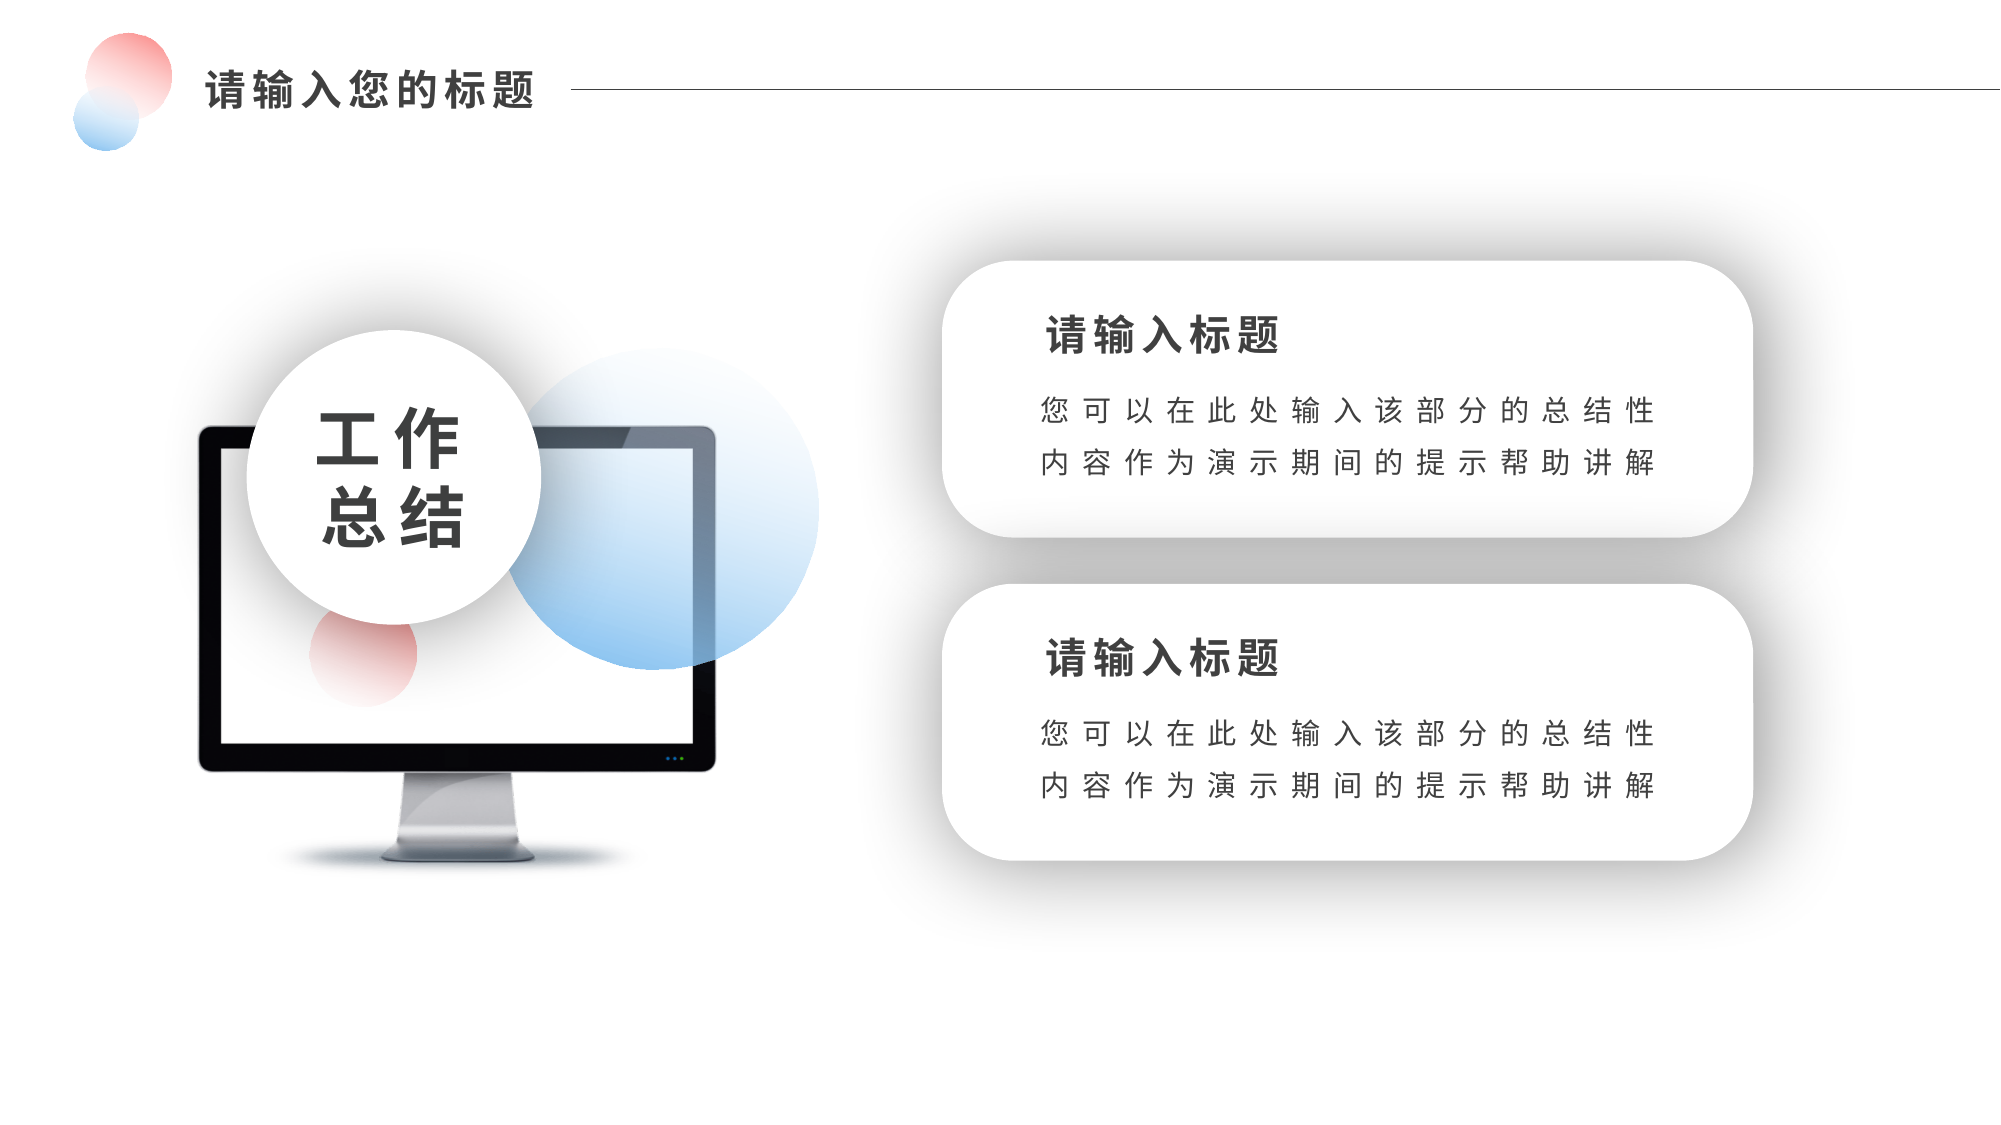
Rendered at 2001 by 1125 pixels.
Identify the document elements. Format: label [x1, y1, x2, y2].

text_box [942, 260, 1754, 538]
text_box [942, 583, 1754, 861]
text_box [178, 330, 819, 881]
